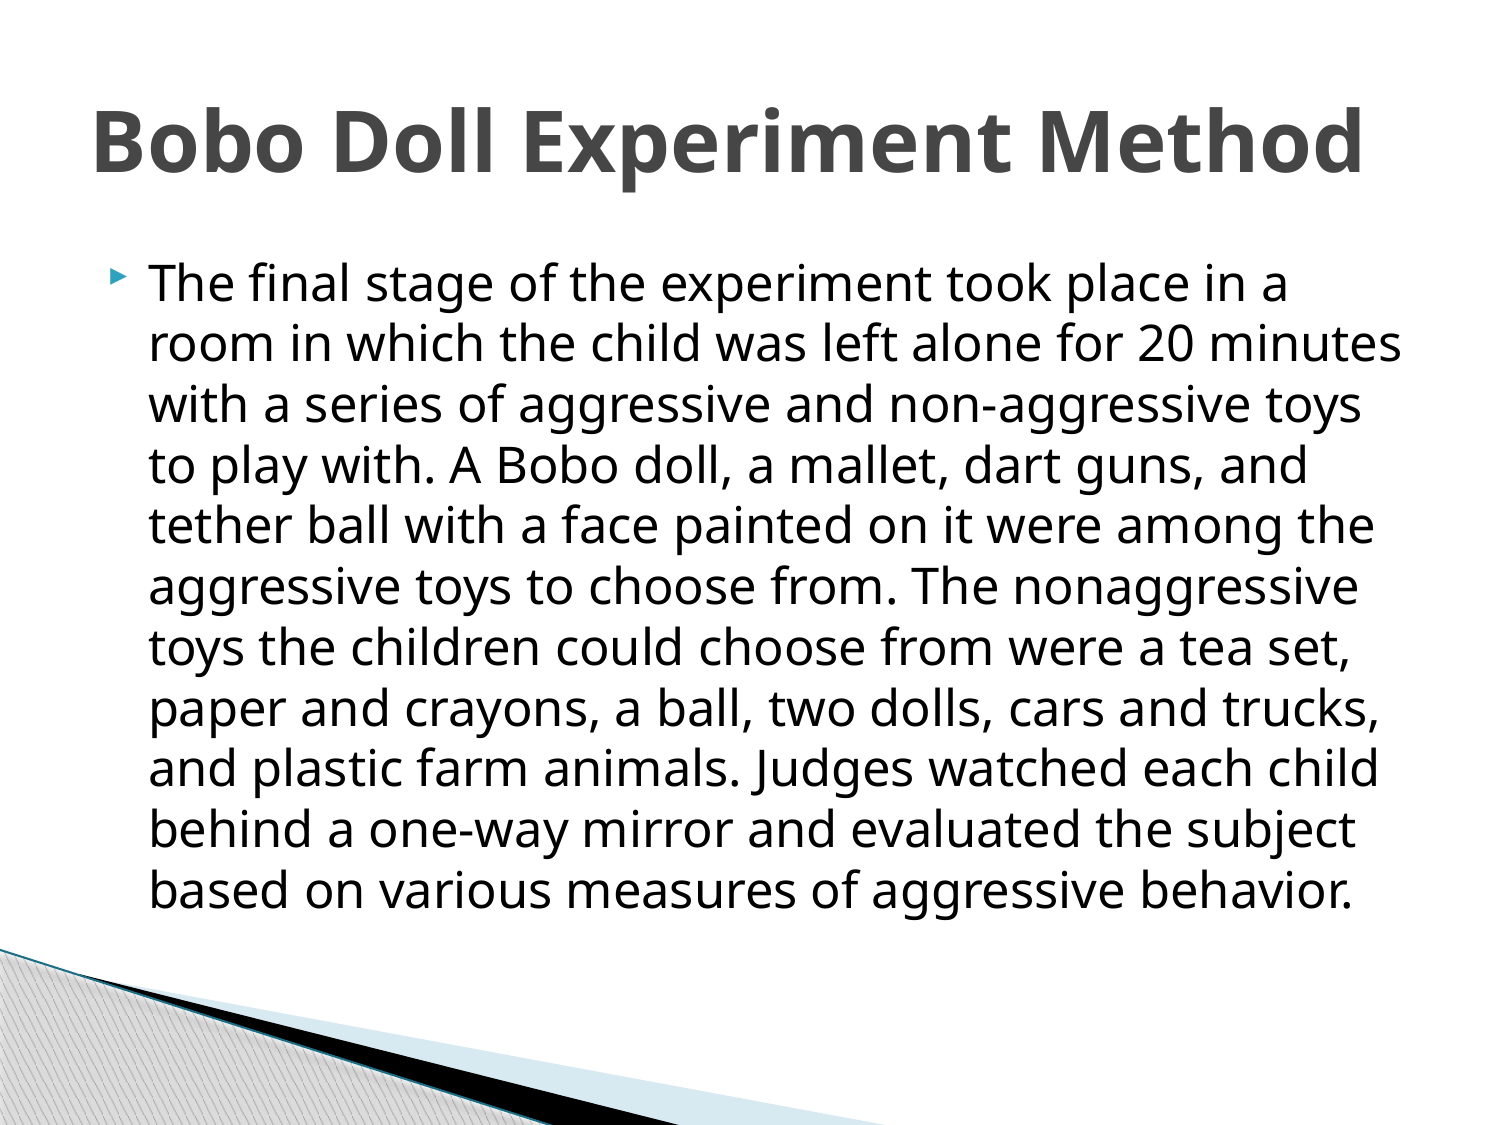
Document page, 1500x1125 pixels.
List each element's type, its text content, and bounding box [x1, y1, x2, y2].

title Bobo Doll Experiment Method [75, 45, 1425, 233]
list The final stage of the experiment took place in a room in which the child was left alone for 20 minutes with a series of aggressive and non-aggressive toys to play with. A Bobo doll, a mallet, dart guns, and tether ball with a face painted on it were among the aggressive toys to choose from. The nonaggressive toys the children could choose from were a tea set, paper and crayons, a ball, two dolls, cars and trucks, and plastic farm animals. Judges watched each child behind a one-way mirror and evaluated the subject based on various measures of aggressive behavior. [75, 243, 1425, 986]
